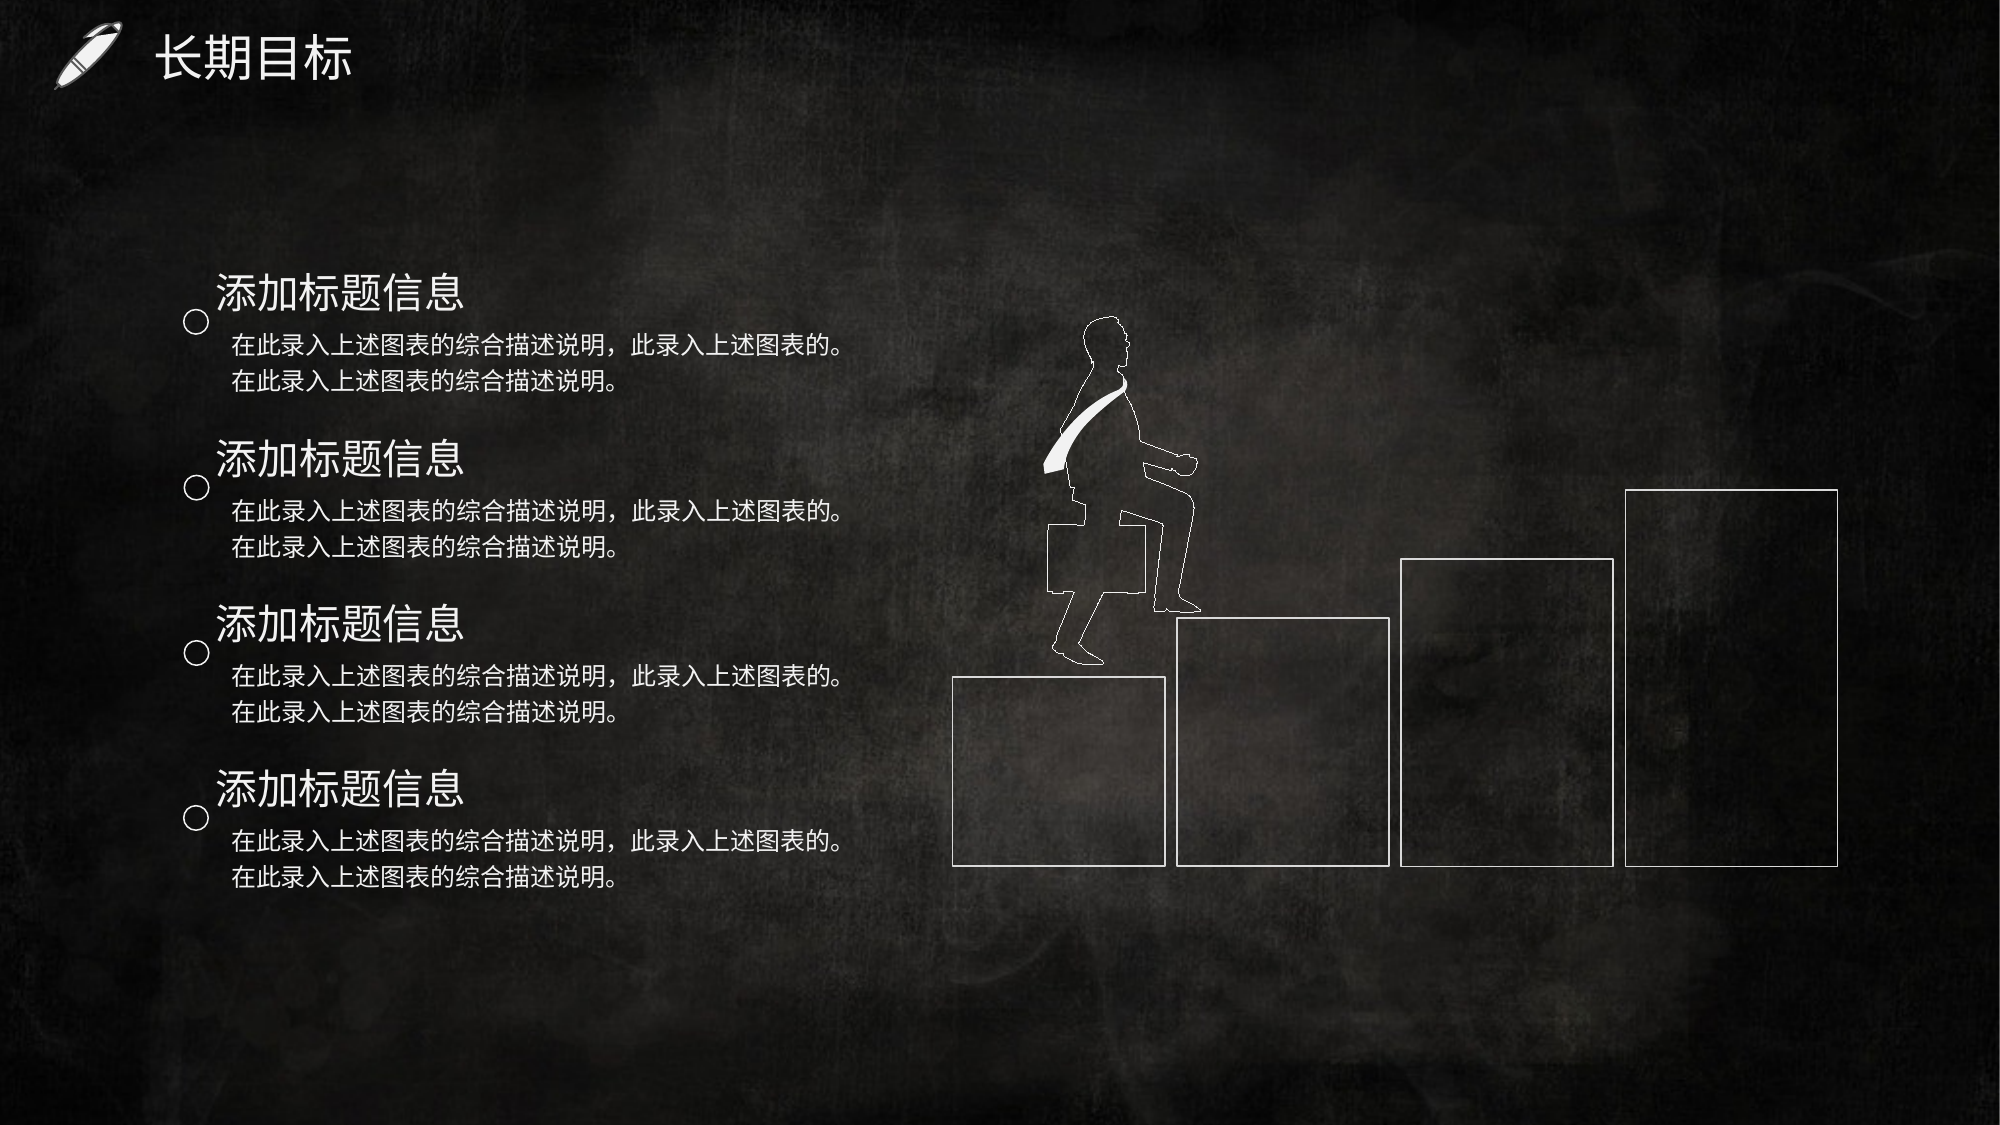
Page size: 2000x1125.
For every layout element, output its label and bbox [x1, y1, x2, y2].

text_box [230, 266, 846, 395]
text_box [231, 432, 847, 561]
text_box [1043, 314, 1202, 666]
picture [0, 0, 2000, 1125]
text_box [231, 598, 847, 727]
text_box [230, 762, 846, 892]
